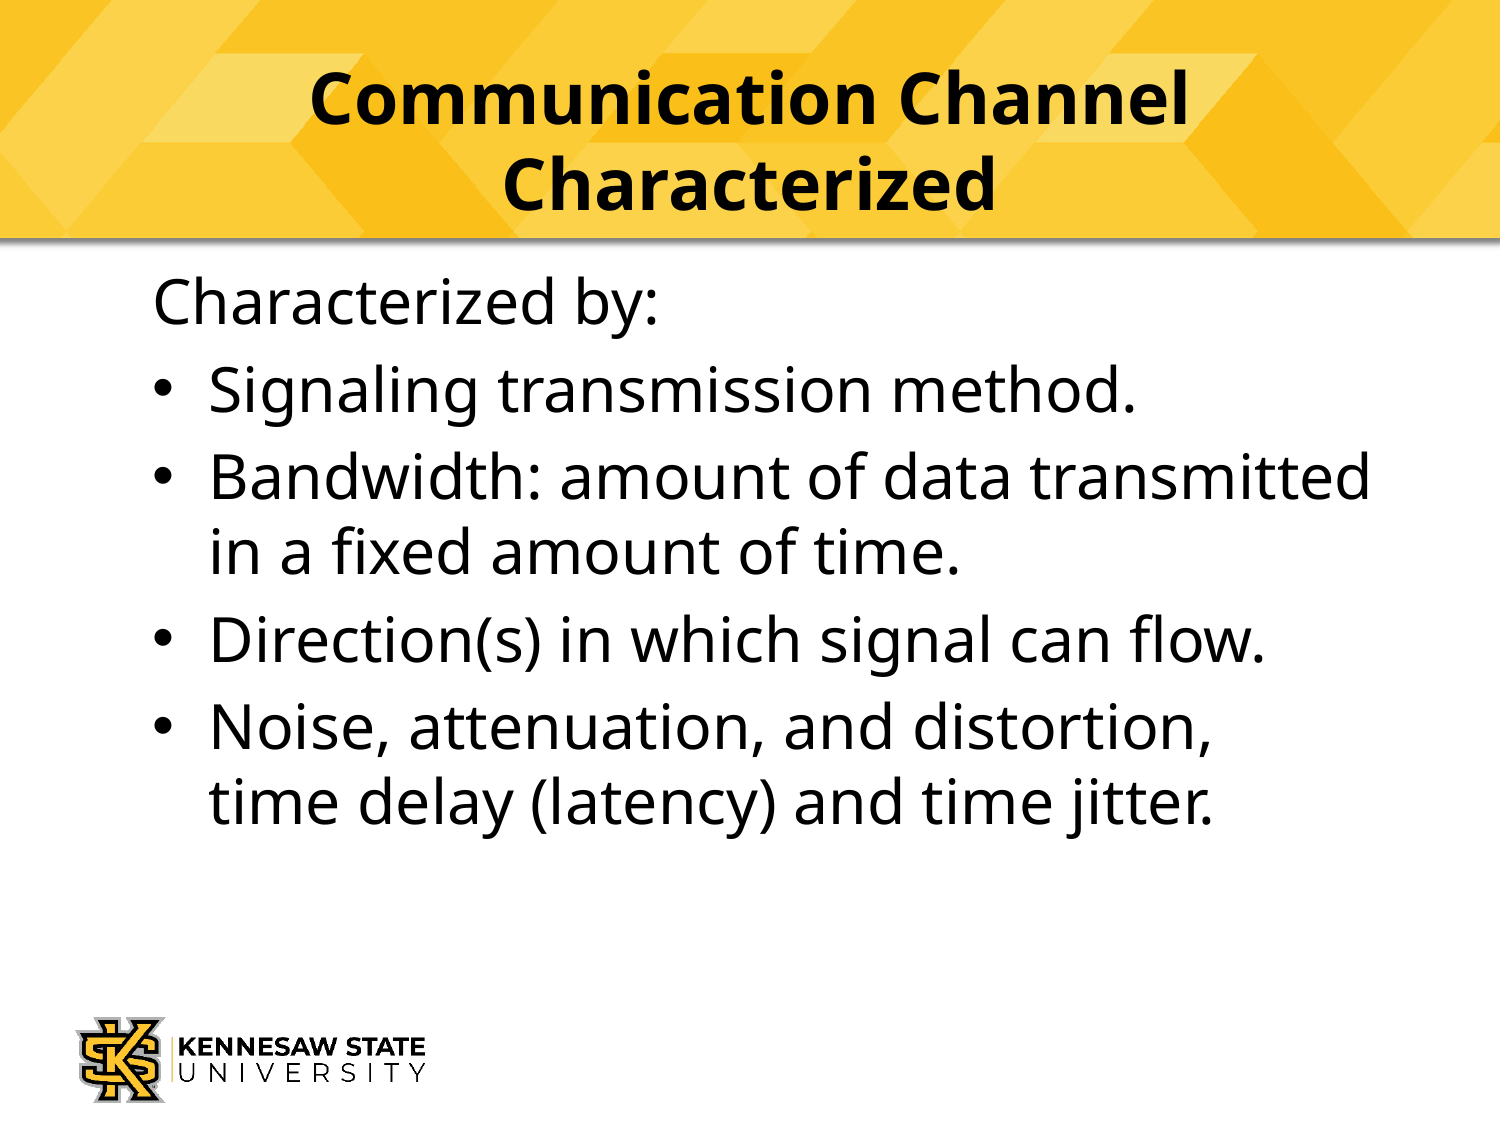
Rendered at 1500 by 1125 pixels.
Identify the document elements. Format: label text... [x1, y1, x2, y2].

picture [75, 1017, 425, 1103]
picture [0, 0, 1500, 251]
title Communication Channel Characterized [75, 45, 1425, 233]
list Characterized by: Signaling transmission method. Bandwidth: amount of data transmitted in a fixed amount of time. Direction(s) in which signal can flow. Noise, attenuation, and distortion, time delay (latency) and time jitter. [137, 254, 1420, 1046]
